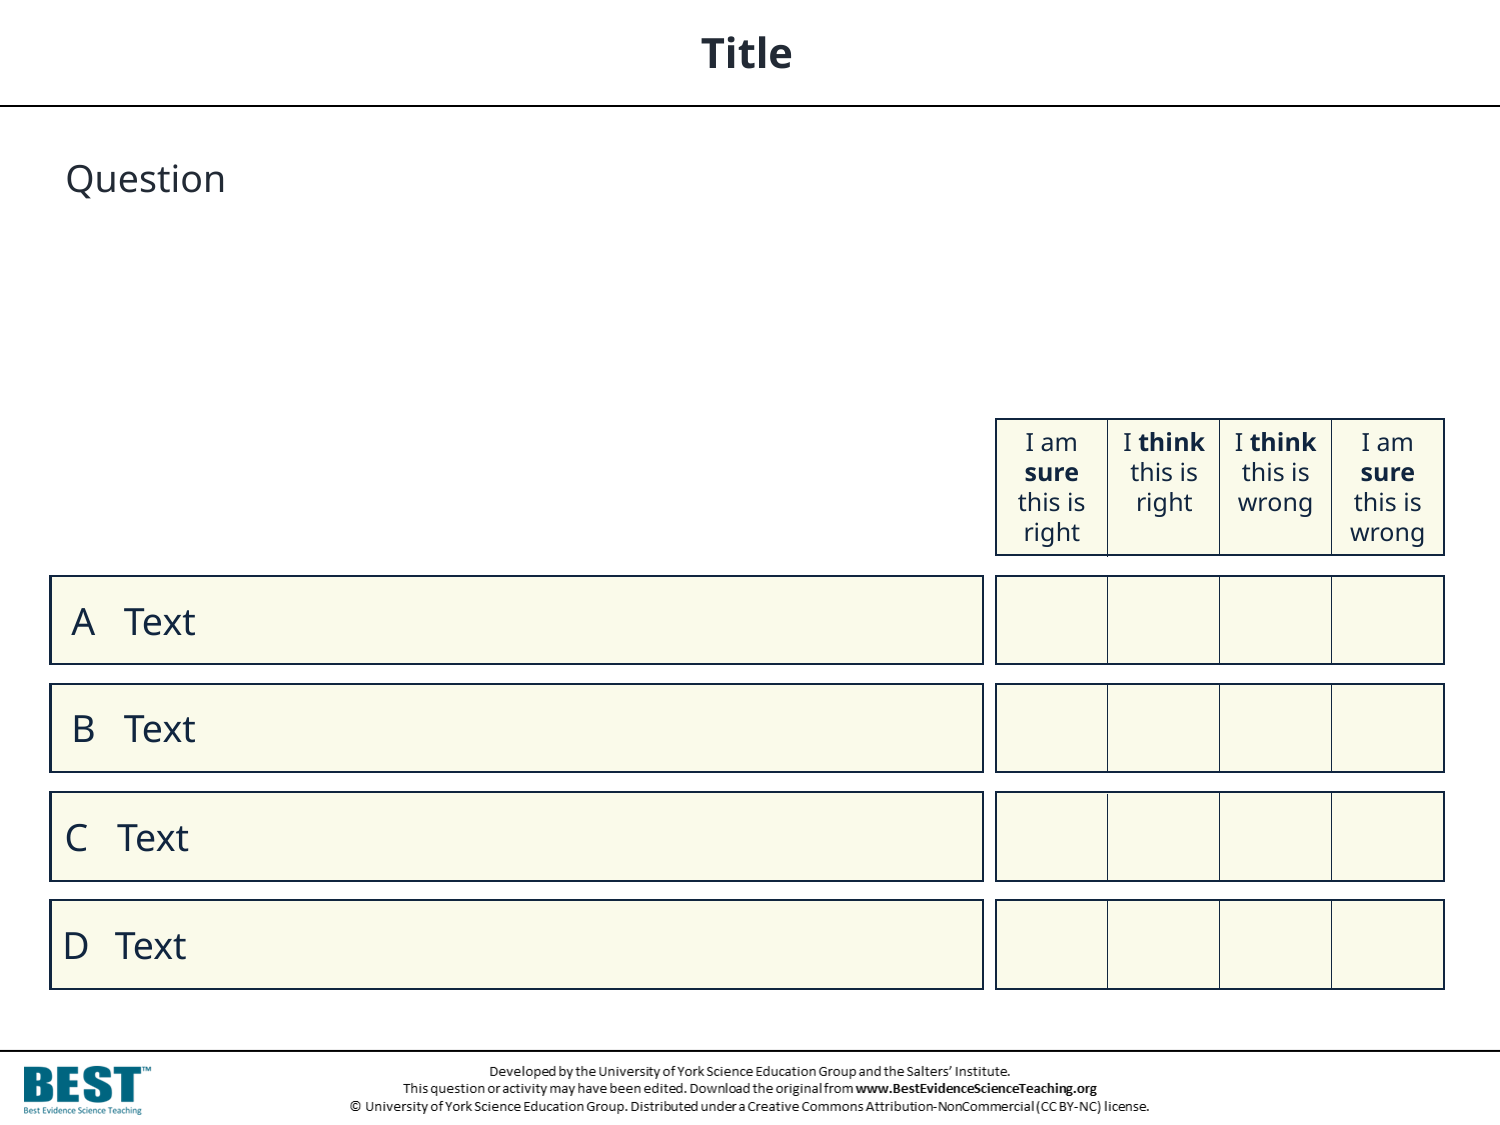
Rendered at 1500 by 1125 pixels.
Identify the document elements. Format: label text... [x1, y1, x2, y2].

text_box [995, 792, 1444, 883]
text_box Title [23, 4, 1471, 99]
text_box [995, 575, 1444, 666]
picture [0, 105, 1500, 1125]
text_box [995, 683, 1444, 774]
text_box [995, 899, 1444, 990]
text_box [995, 418, 1444, 557]
